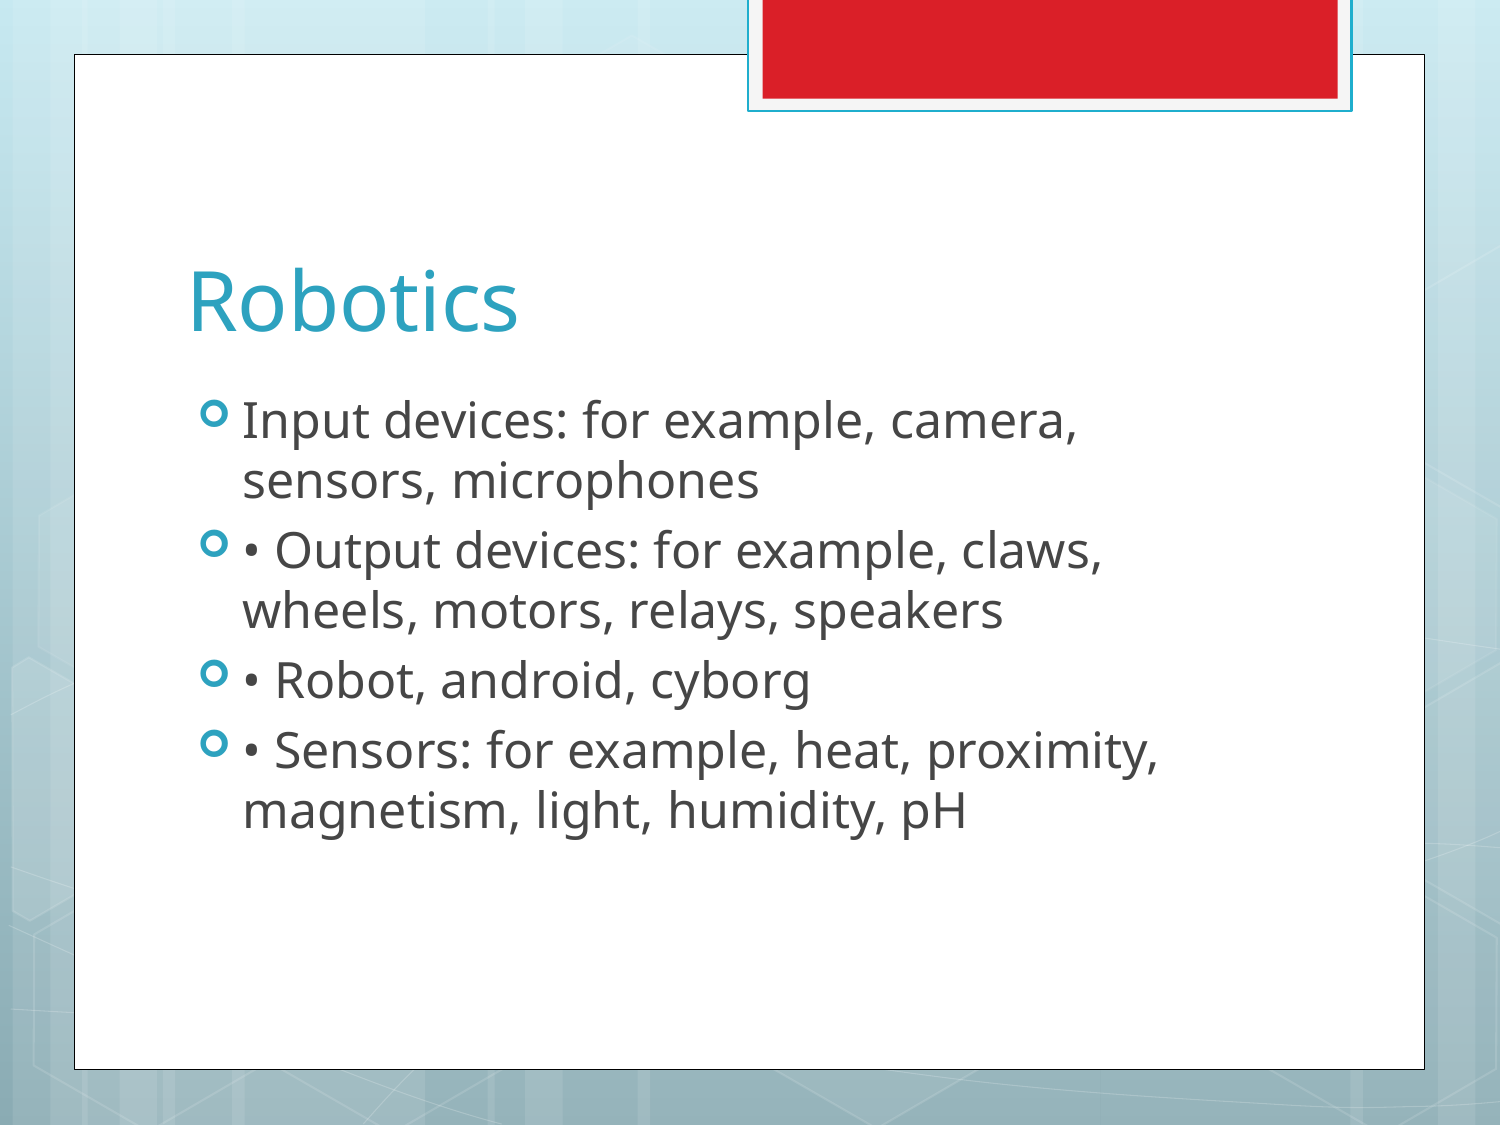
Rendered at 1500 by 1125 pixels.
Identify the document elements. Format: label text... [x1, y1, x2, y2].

title Robotics [171, 168, 1324, 357]
list Input devices: for example, camera, sensors, microphones • Output devices: for example, claws, wheels, motors, relays, speakers • Robot, android, cyborg • Sensors: for example, heat, proximity, magnetism, light, humidity, pH [171, 381, 1283, 957]
